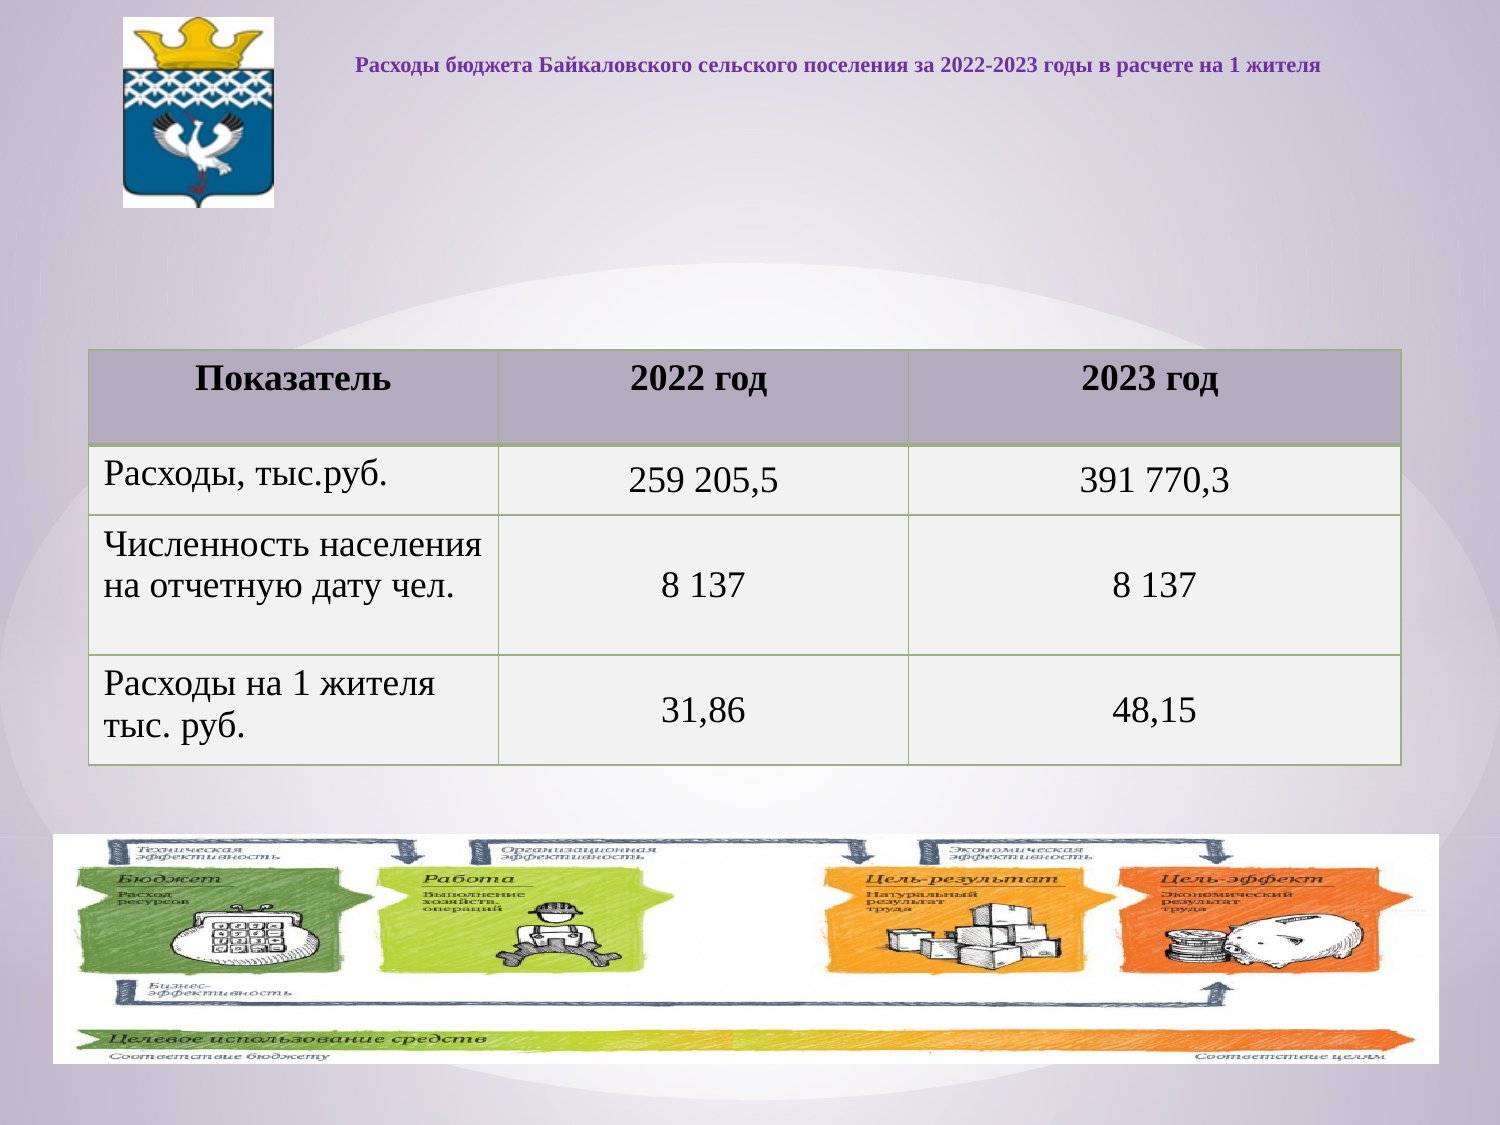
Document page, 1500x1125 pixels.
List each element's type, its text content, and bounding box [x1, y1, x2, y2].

table_cell Расходы, тыс.руб. [89, 447, 498, 514]
table_cell 8 137 [499, 516, 908, 654]
table_cell 48,15 [909, 656, 1400, 764]
table_header 2023 год [909, 351, 1400, 443]
table_header 2022 год [499, 351, 908, 443]
table_cell 8 137 [909, 516, 1400, 654]
table_cell Расходы на 1 жителя тыс. руб. [89, 656, 498, 764]
table_cell 391 770,3 [909, 447, 1400, 514]
picture [52, 833, 1440, 1064]
table_cell 31,86 [499, 656, 908, 764]
picture [123, 17, 274, 209]
table_cell 259 205,5 [499, 447, 908, 514]
table_header Показатель [89, 351, 498, 443]
table_cell Численность населения на отчетную дату чел. [89, 516, 498, 654]
title Расходы бюджета Байкаловского сельского поселения за 2022-2023 годы в расчете на 1 жителя [336, 42, 1341, 279]
